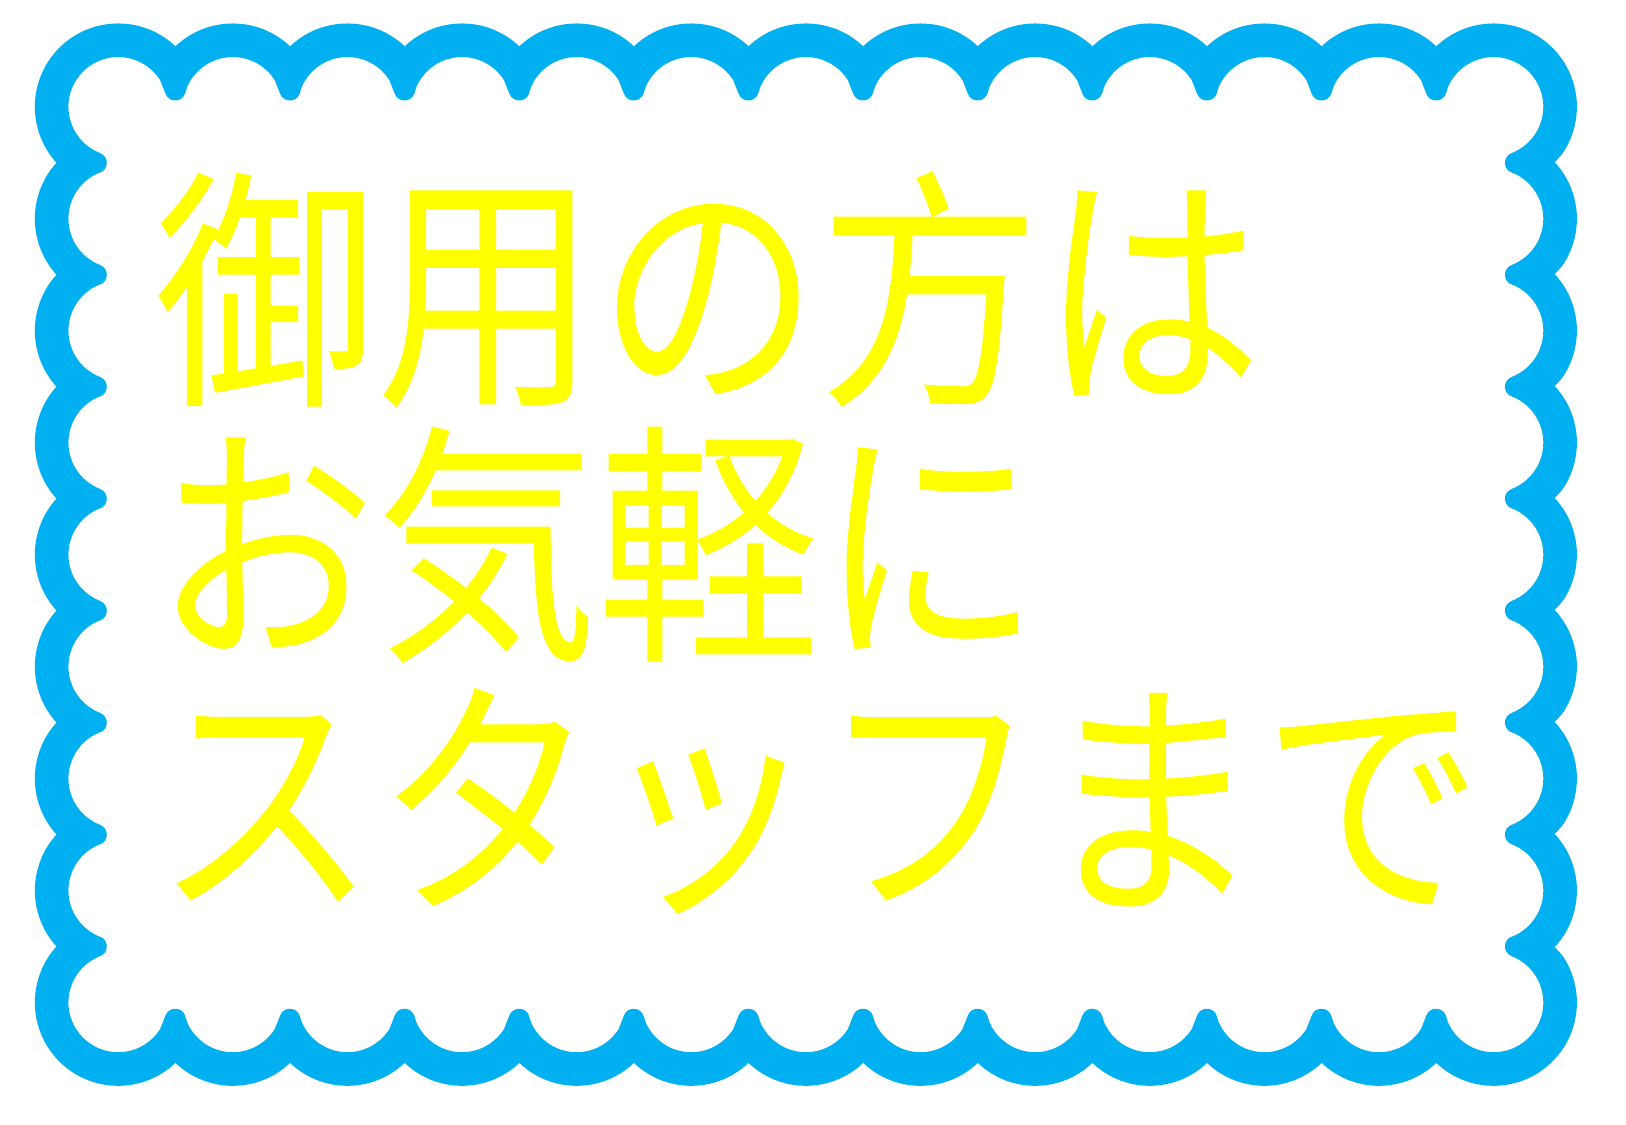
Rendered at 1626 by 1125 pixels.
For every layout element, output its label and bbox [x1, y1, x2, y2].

text_box [43, 31, 1569, 1078]
